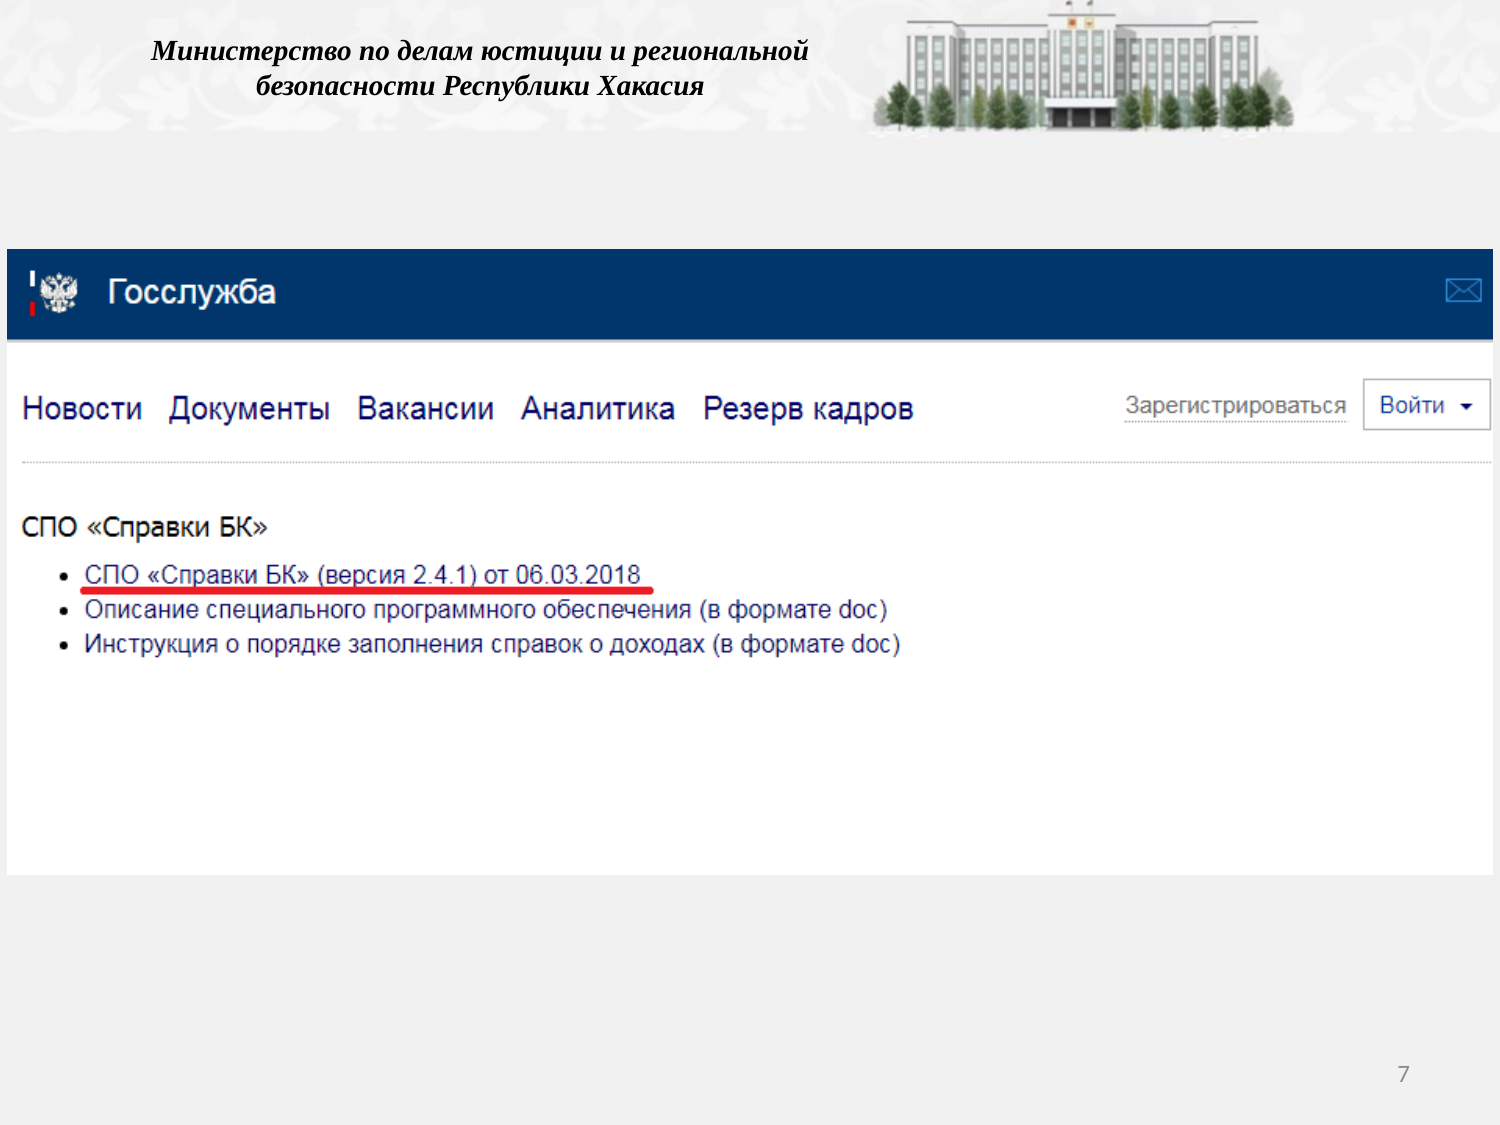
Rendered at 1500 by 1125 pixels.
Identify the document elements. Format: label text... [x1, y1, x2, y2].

slide_number 7 [1074, 1042, 1425, 1103]
text_box Министерство по делам юстиции и региональной безопасности Республики Хакасия [117, 23, 844, 109]
picture [0, 0, 1500, 1125]
